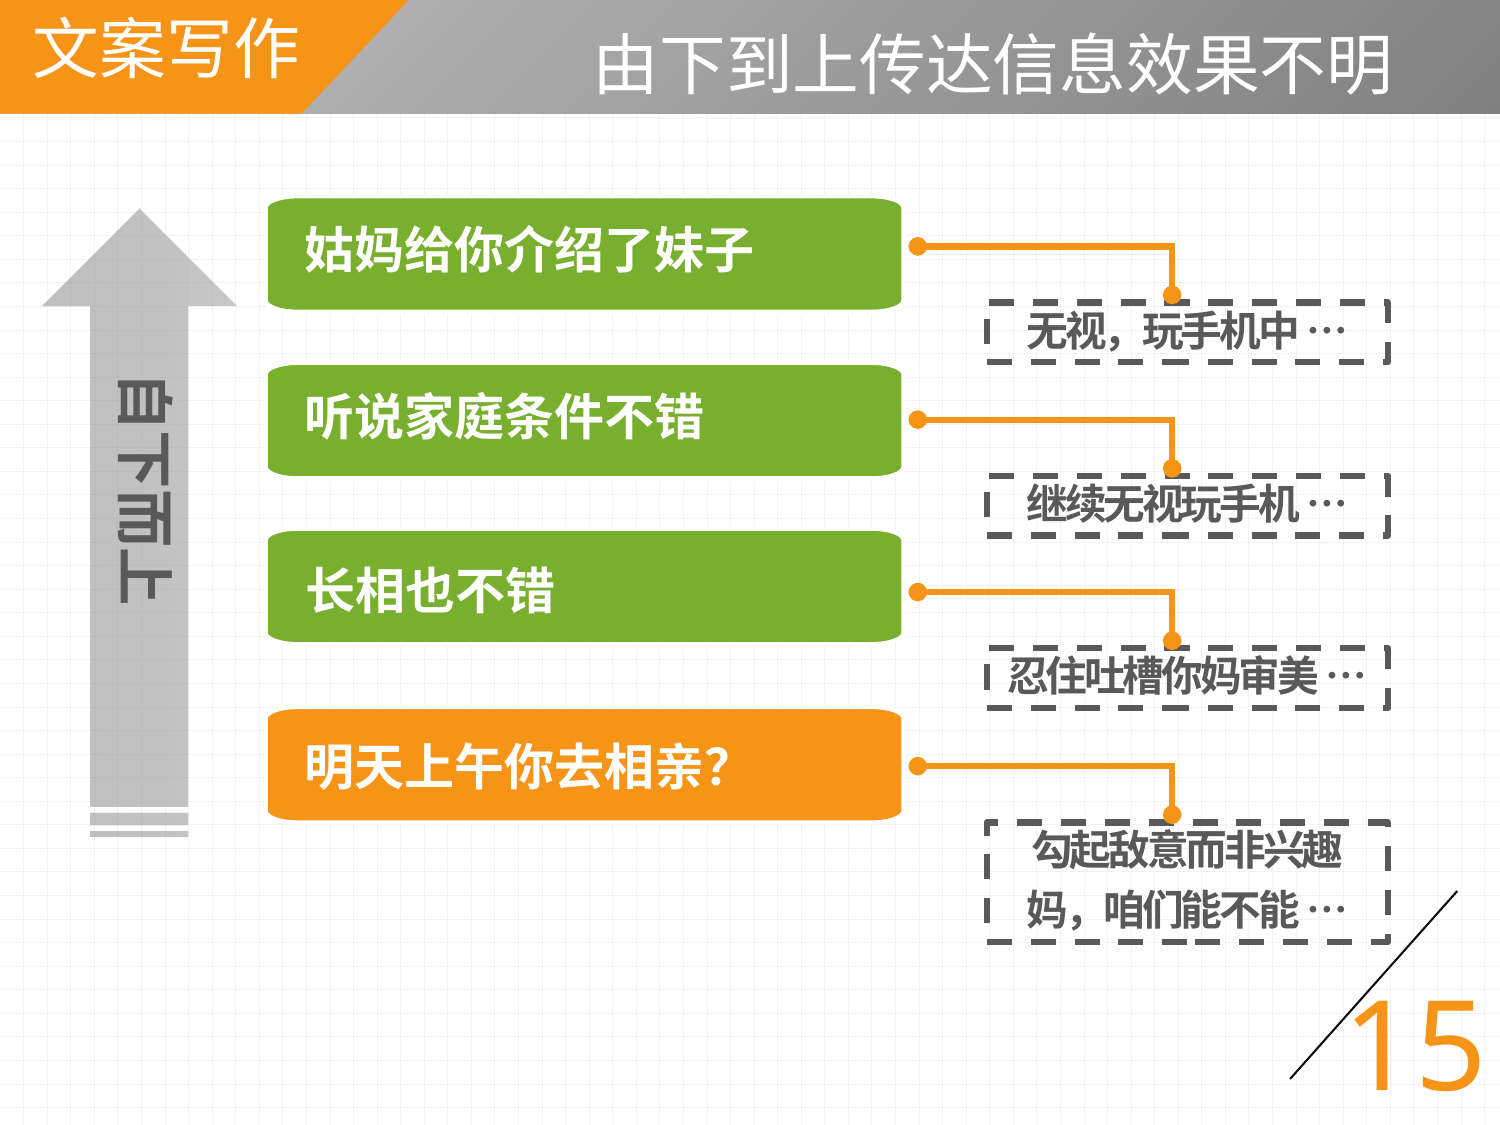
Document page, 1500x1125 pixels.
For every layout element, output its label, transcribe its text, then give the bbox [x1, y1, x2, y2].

text_box 长相也不错 [290, 551, 571, 627]
text_box 姑妈给你介绍了妹子 [289, 211, 875, 286]
text_box 无视，玩手机中 … [986, 302, 1388, 363]
text_box 听说家庭条件不错 [289, 377, 875, 453]
text_box 文案写作 [18, 0, 384, 95]
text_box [917, 591, 1176, 641]
text_box [263, 526, 906, 647]
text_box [917, 765, 1176, 815]
text_box 忍住吐槽你妈审美 … [986, 648, 1388, 709]
text_box [263, 360, 906, 481]
text_box 继续无视玩手机 … [986, 475, 1388, 536]
text_box 明天上午你去相亲？ [289, 727, 875, 803]
text_box 15 [1328, 958, 1500, 1124]
text_box 勾起敌意而非兴趣 妈，咱们能不能 … [986, 822, 1388, 942]
text_box [263, 704, 906, 825]
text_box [40, 207, 237, 837]
title 由下到上传达信息效果不明 [561, 0, 1425, 126]
text_box [263, 194, 906, 314]
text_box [917, 246, 1176, 296]
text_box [917, 419, 1176, 469]
